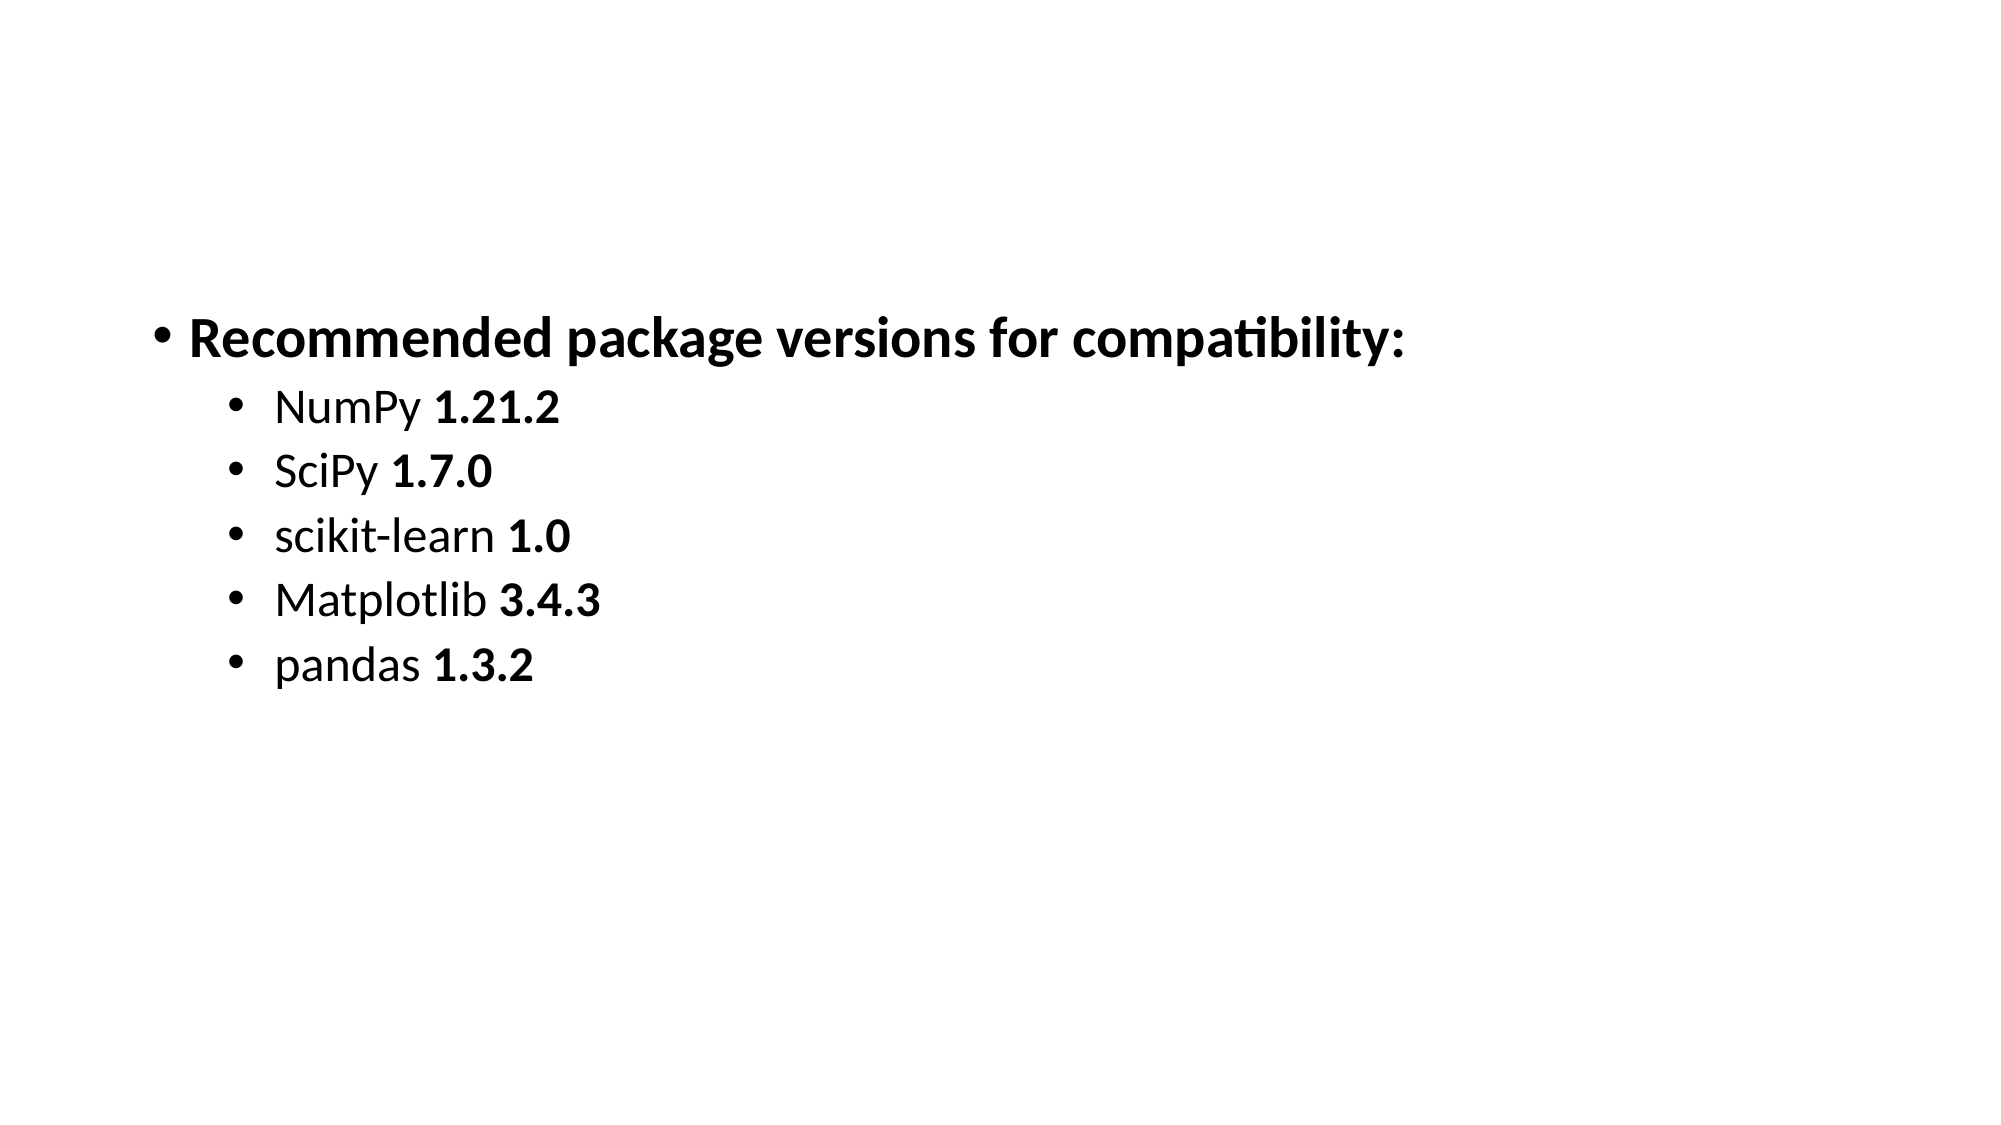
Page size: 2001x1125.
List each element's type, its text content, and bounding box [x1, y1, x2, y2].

list Recommended package versions for compatibility: NumPy 1.21.2 SciPy 1.7.0 scikit-learn 1.0 Matplotlib 3.4.3 pandas 1.3.2 [137, 299, 1863, 1014]
